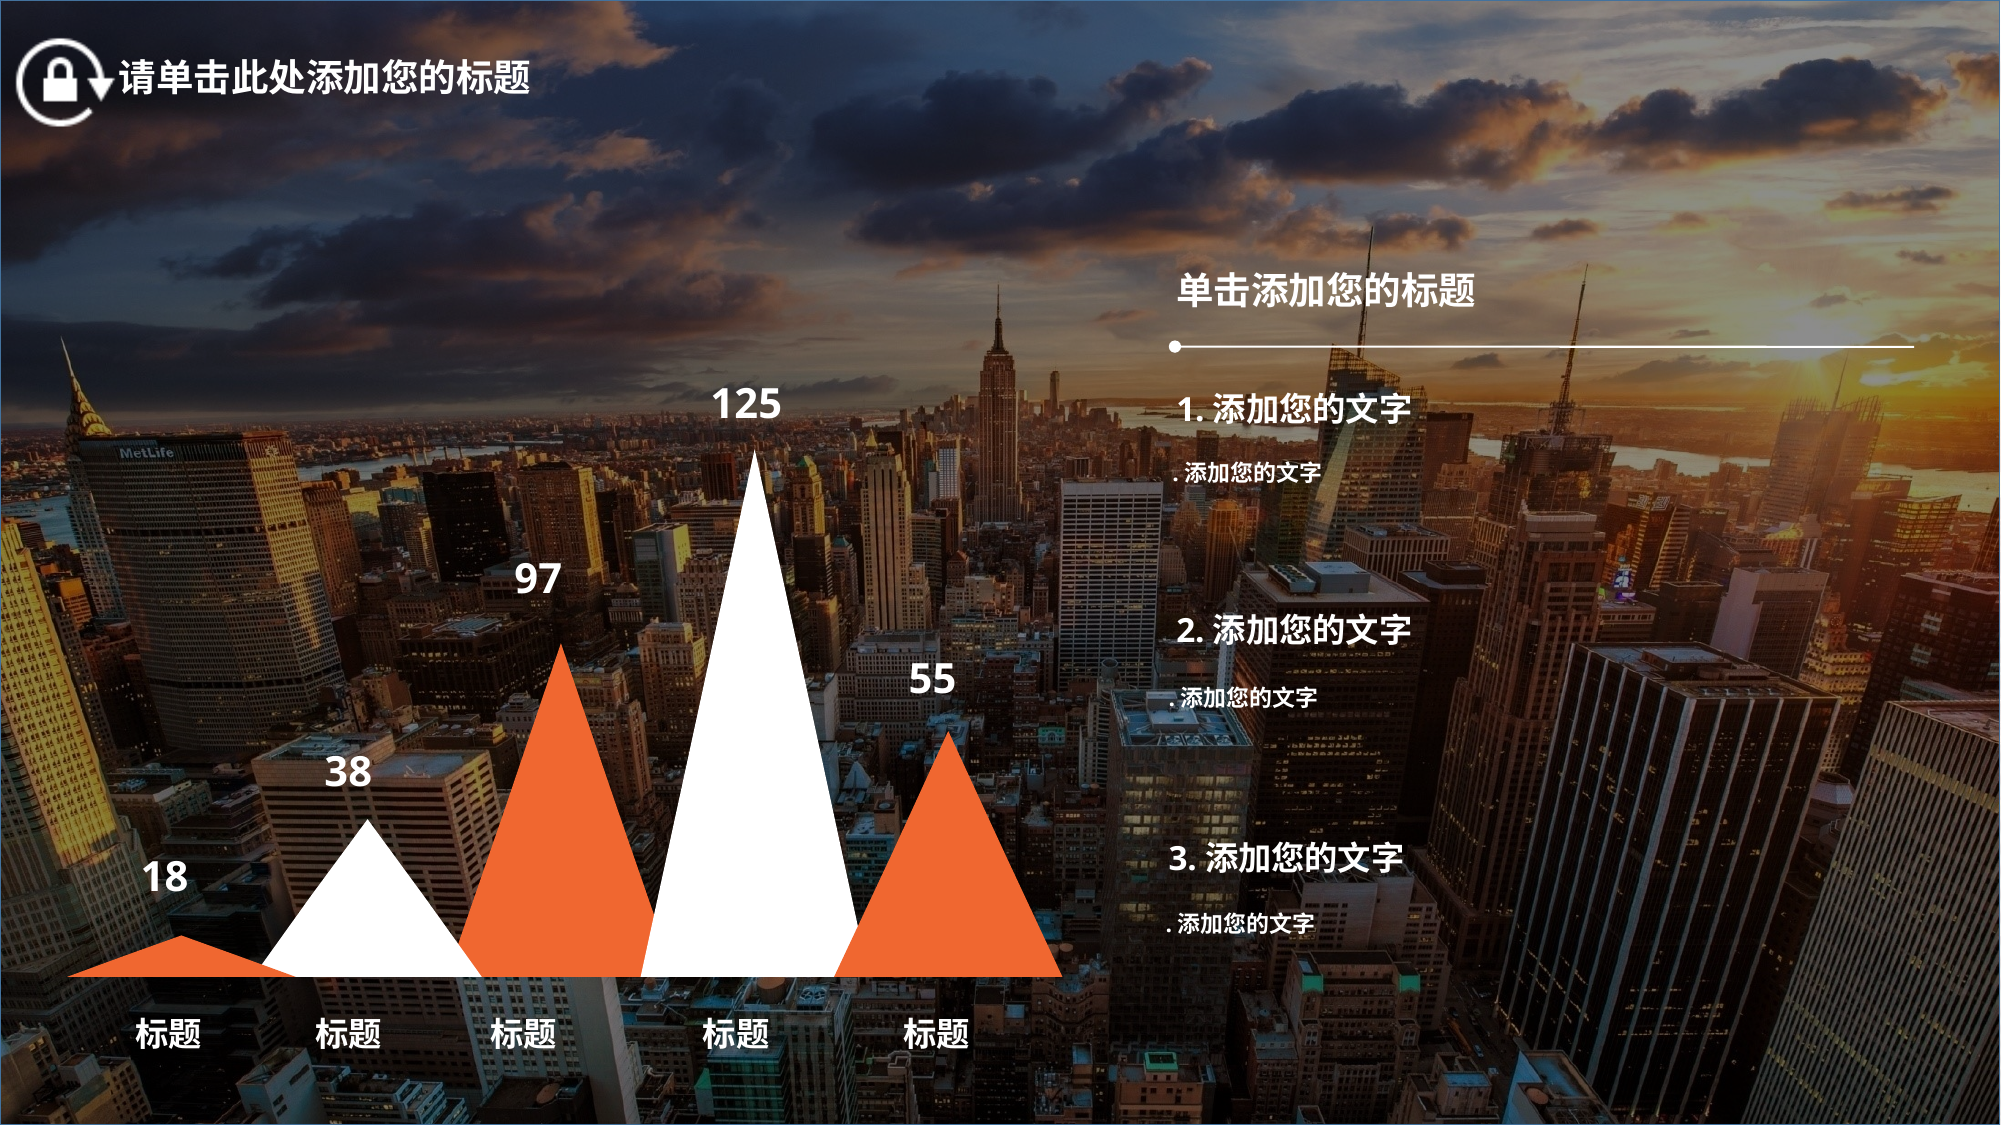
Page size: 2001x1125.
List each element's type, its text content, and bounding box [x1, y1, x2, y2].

text_box [640, 449, 858, 977]
text_box 标题 [476, 1005, 573, 1061]
text_box 125 [695, 369, 798, 434]
text_box [834, 730, 1063, 977]
text_box [262, 819, 482, 977]
text_box 18 [125, 842, 204, 908]
text_box [67, 935, 296, 977]
text_box 标题 [888, 1005, 985, 1061]
text_box 97 [499, 544, 578, 610]
text_box 标题 [300, 1005, 397, 1061]
text_box 标题 [687, 1005, 785, 1061]
text_box 标题 [120, 1005, 217, 1061]
text_box 38 [309, 737, 388, 803]
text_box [1148, 259, 1916, 1036]
text_box 55 [894, 644, 972, 710]
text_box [0, 0, 615, 173]
text_box [0, 0, 2000, 1125]
text_box [458, 643, 654, 977]
